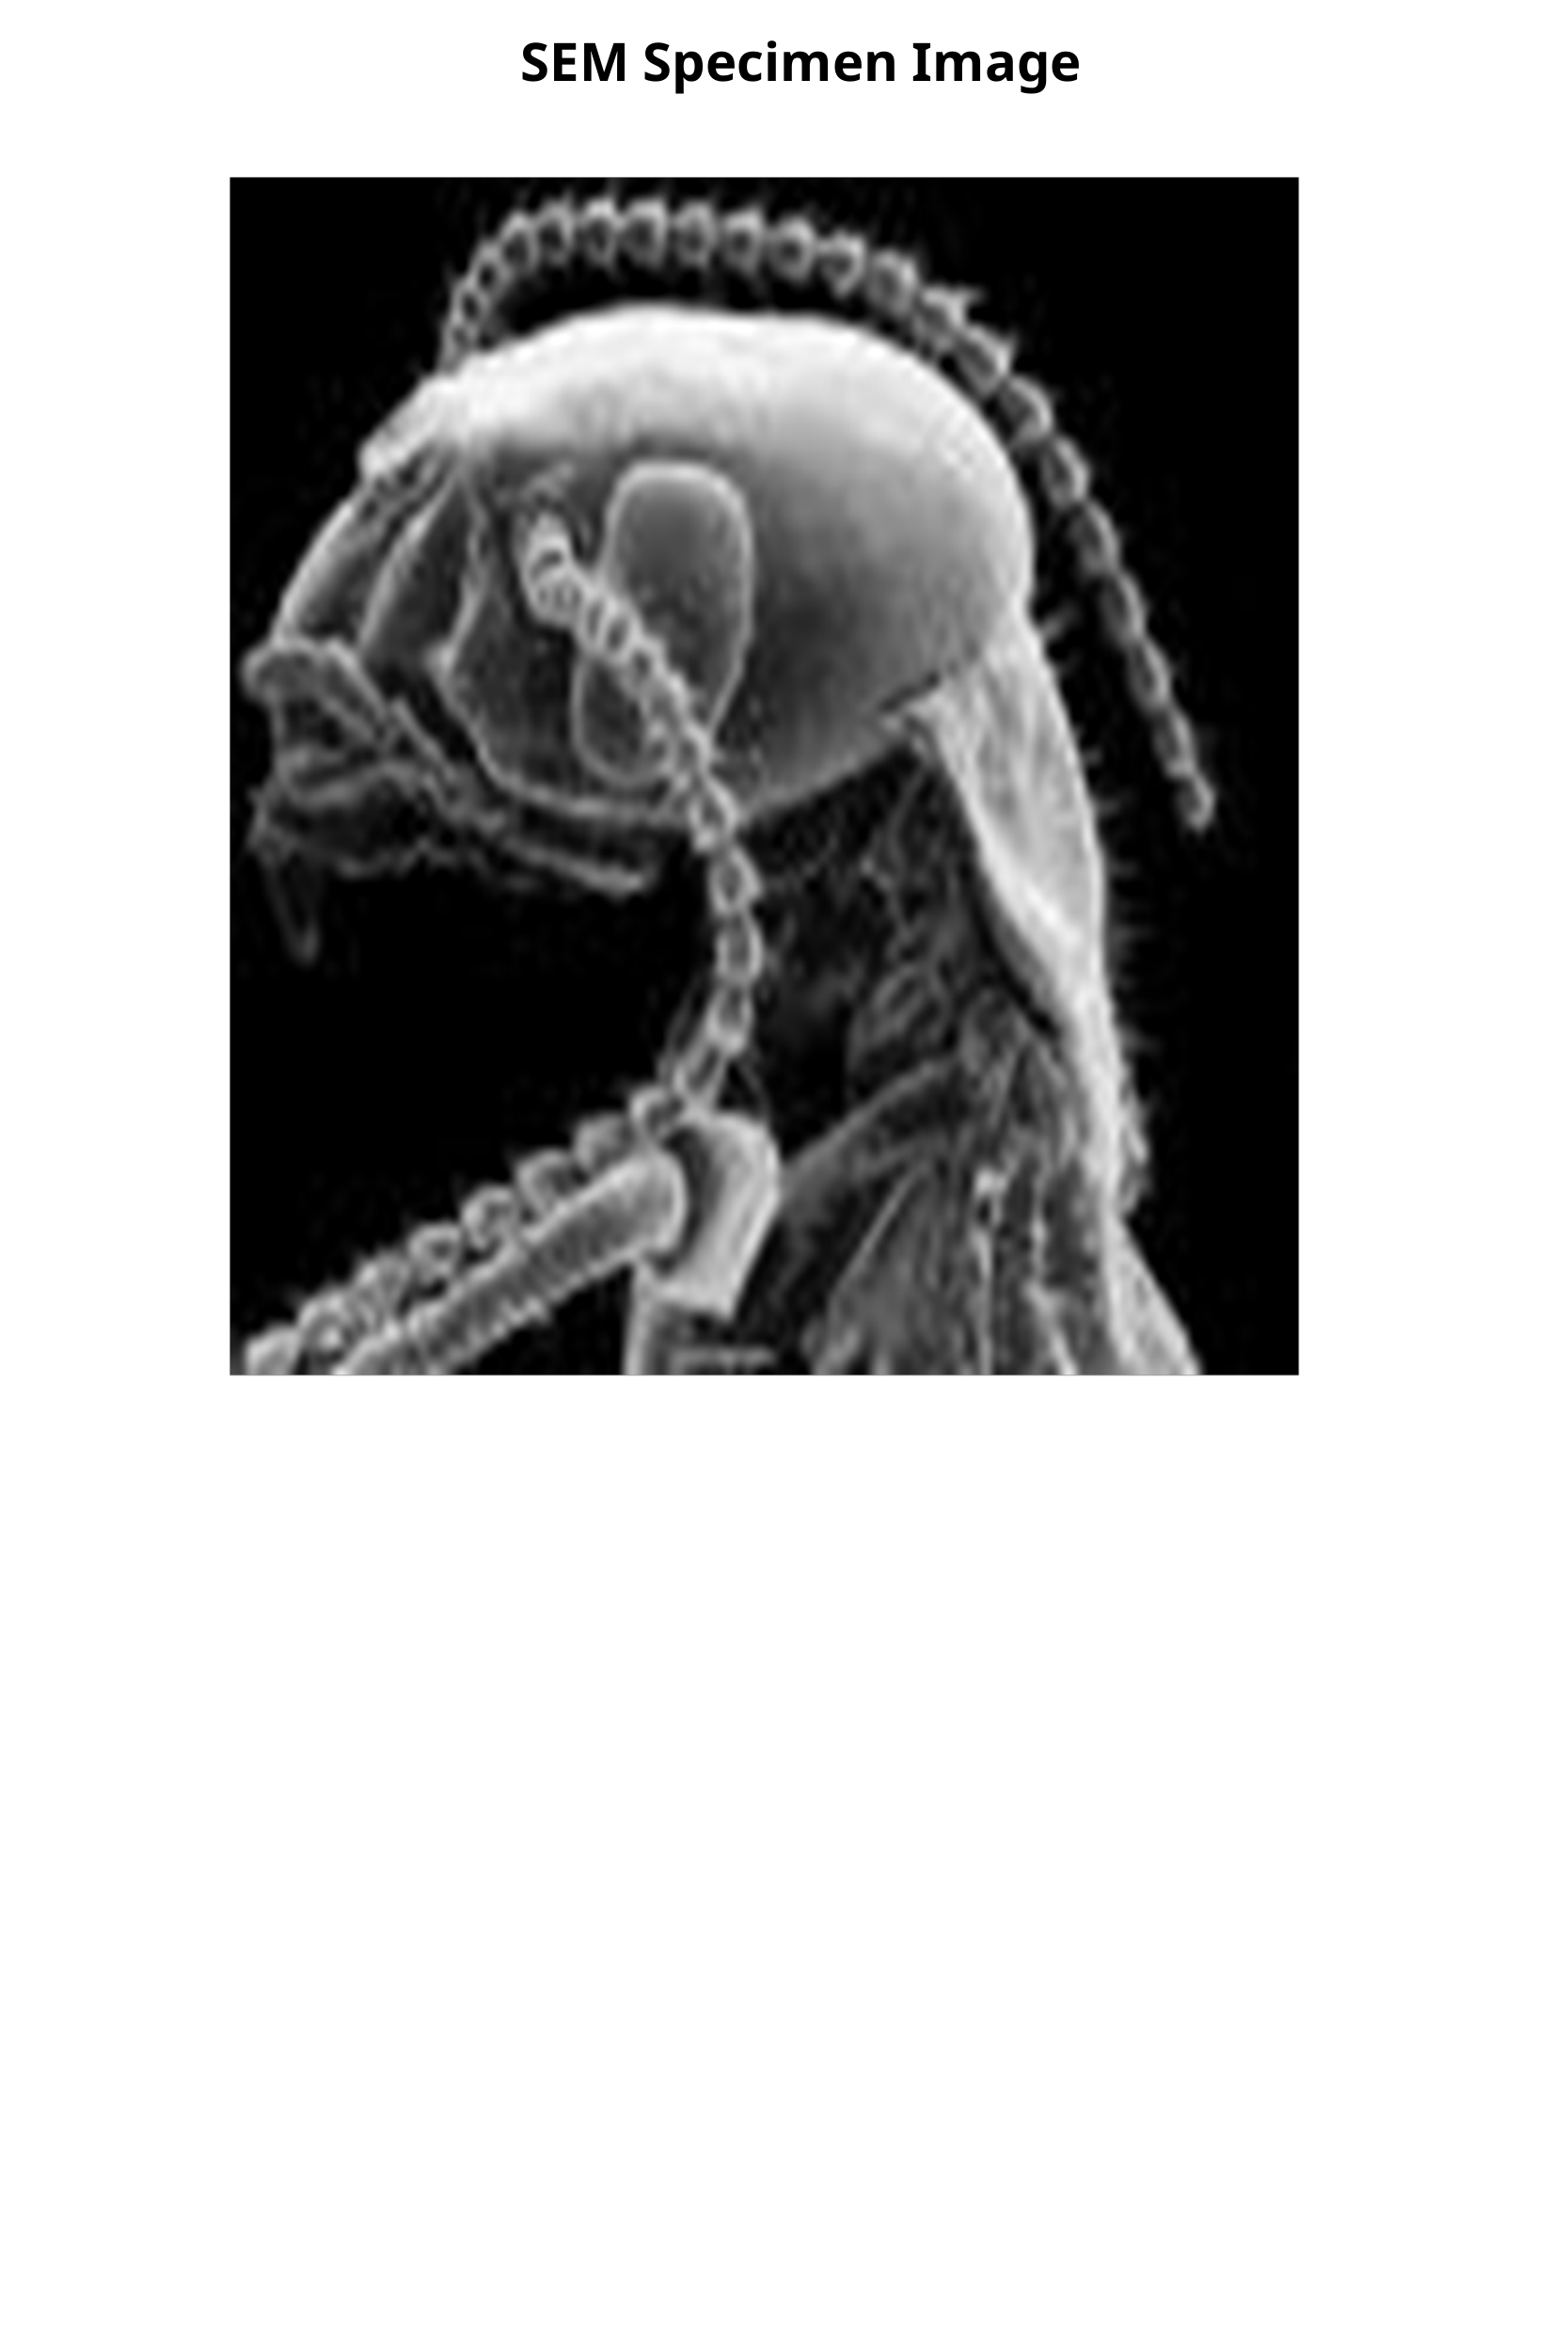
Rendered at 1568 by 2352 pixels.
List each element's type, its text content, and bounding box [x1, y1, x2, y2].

picture [229, 176, 1302, 1377]
text_box SEM Specimen Image [91, 21, 1512, 100]
